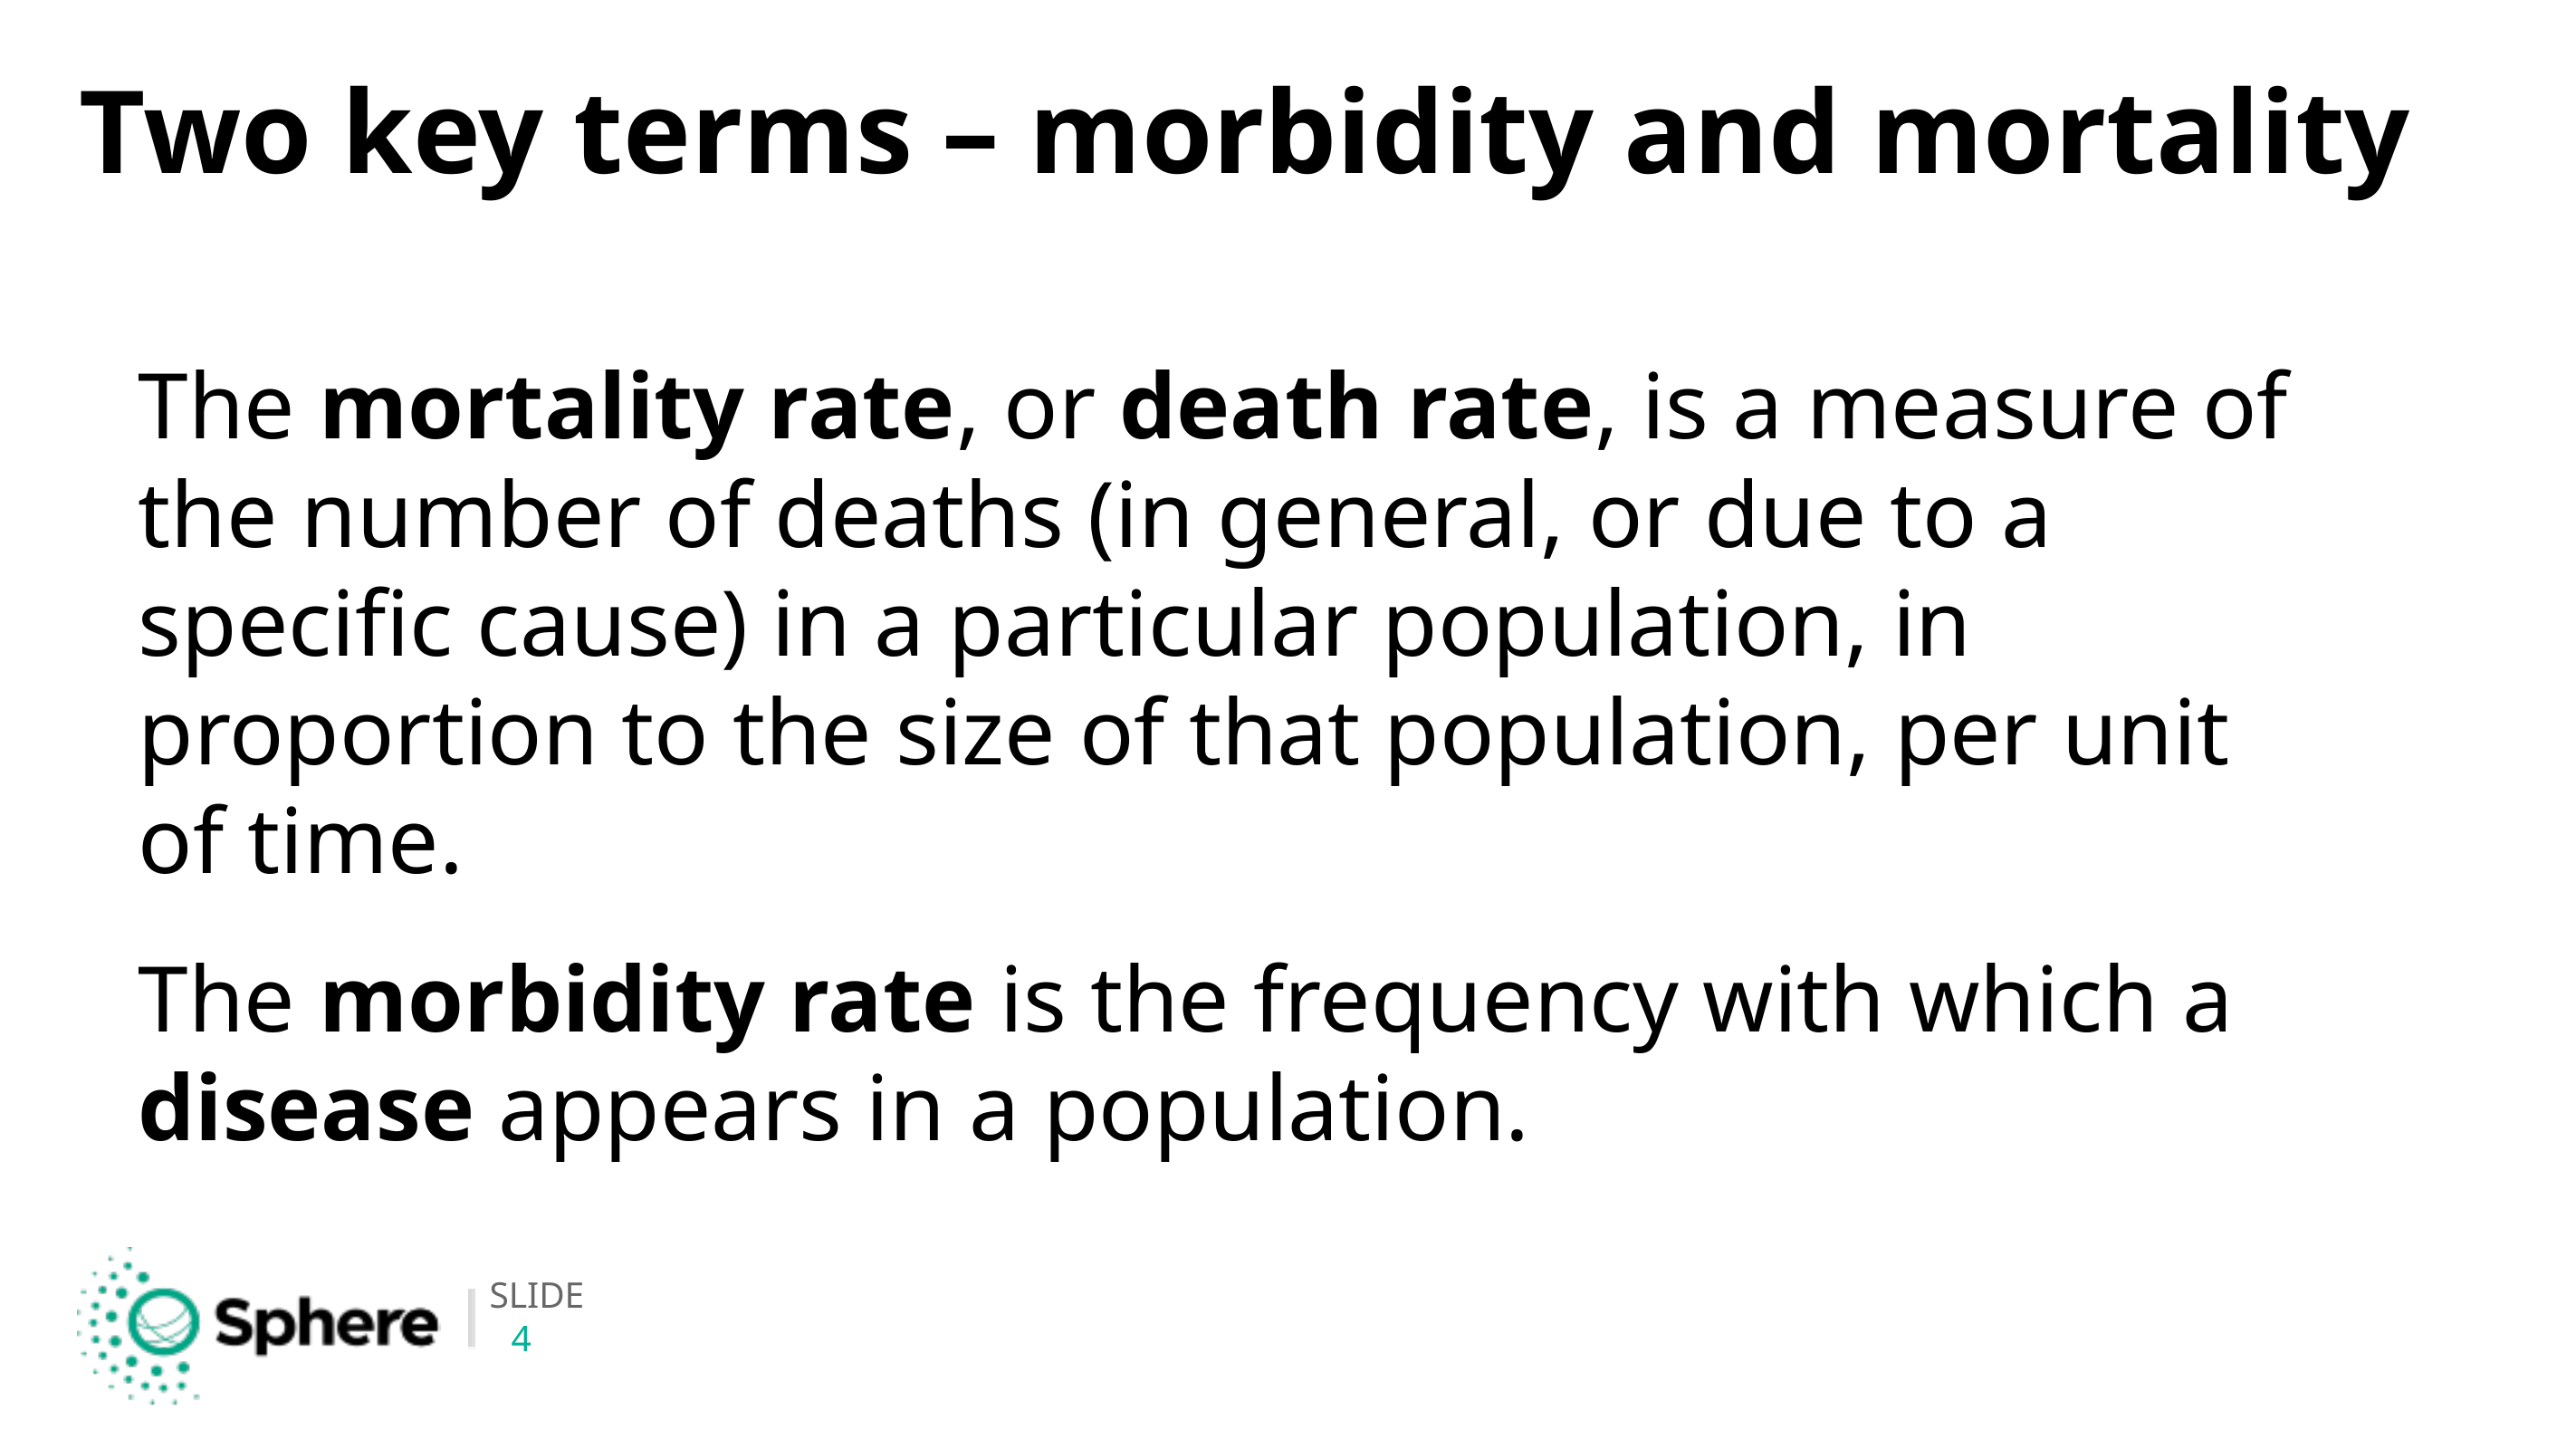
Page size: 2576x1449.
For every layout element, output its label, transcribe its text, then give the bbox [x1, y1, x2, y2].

slide_number 4 [503, 1308, 563, 1367]
title Two key terms – morbidity and mortality [71, 51, 2498, 220]
picture [468, 1289, 479, 1349]
picture [77, 1247, 441, 1407]
list The mortality rate, or death rate, is a measure of the number of deaths (in general, or due to a specific cause) in a particular population, in proportion to the size of that population, per unit of time. The morbidity rate is the frequency with which a disease appears in a population. [129, 340, 2299, 1251]
